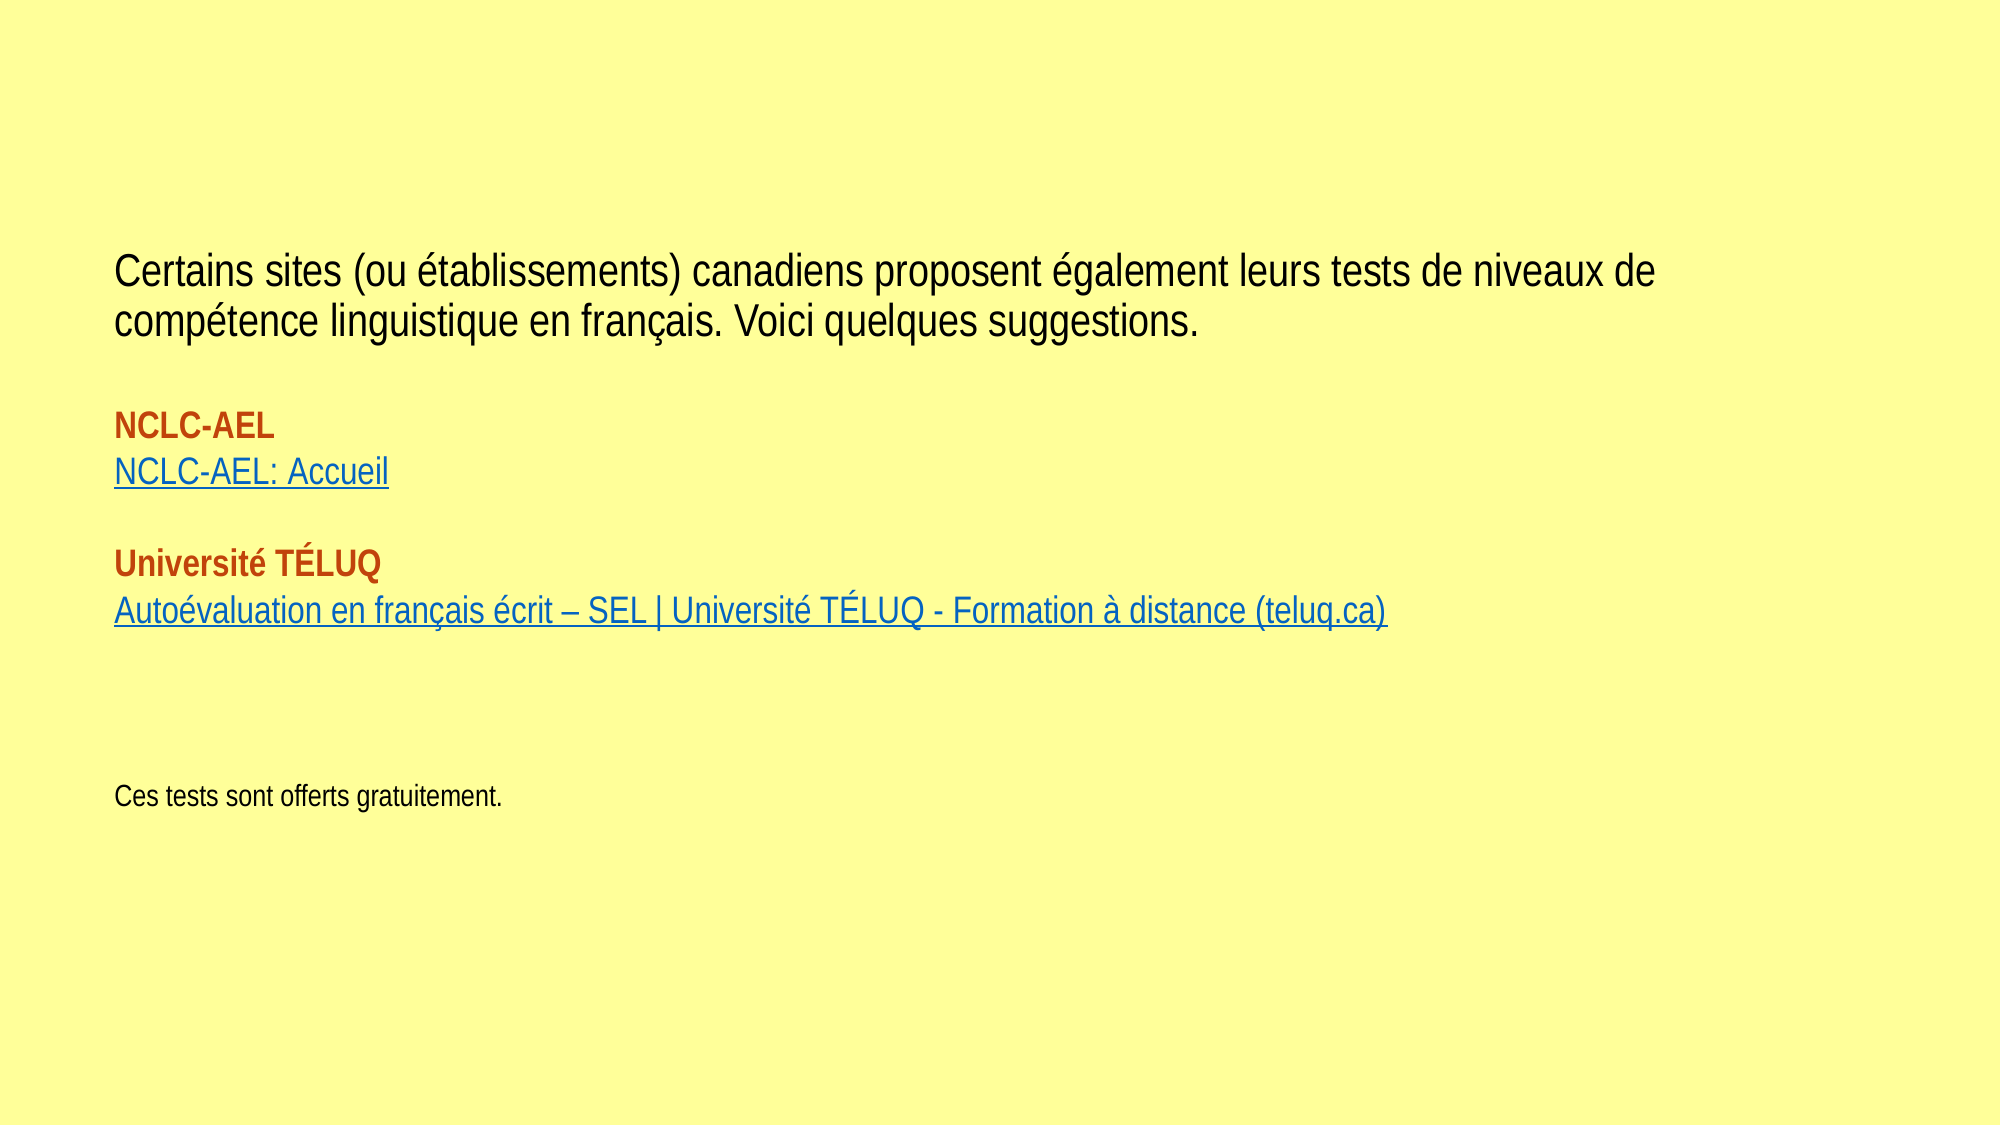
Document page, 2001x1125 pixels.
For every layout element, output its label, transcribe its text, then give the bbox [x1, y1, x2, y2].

list Certains sites (ou établissements) canadiens proposent également leurs tests de niveaux de compétence linguistique en français. Voici quelques suggestions. NCLC-AEL NCLC-AEL: Accueil Université TÉLUQ Autoévaluation en français écrit – SEL | Université TÉLUQ - Formation à distance (teluq.ca) Ces tests sont offerts gratuitement. [99, 179, 1825, 946]
